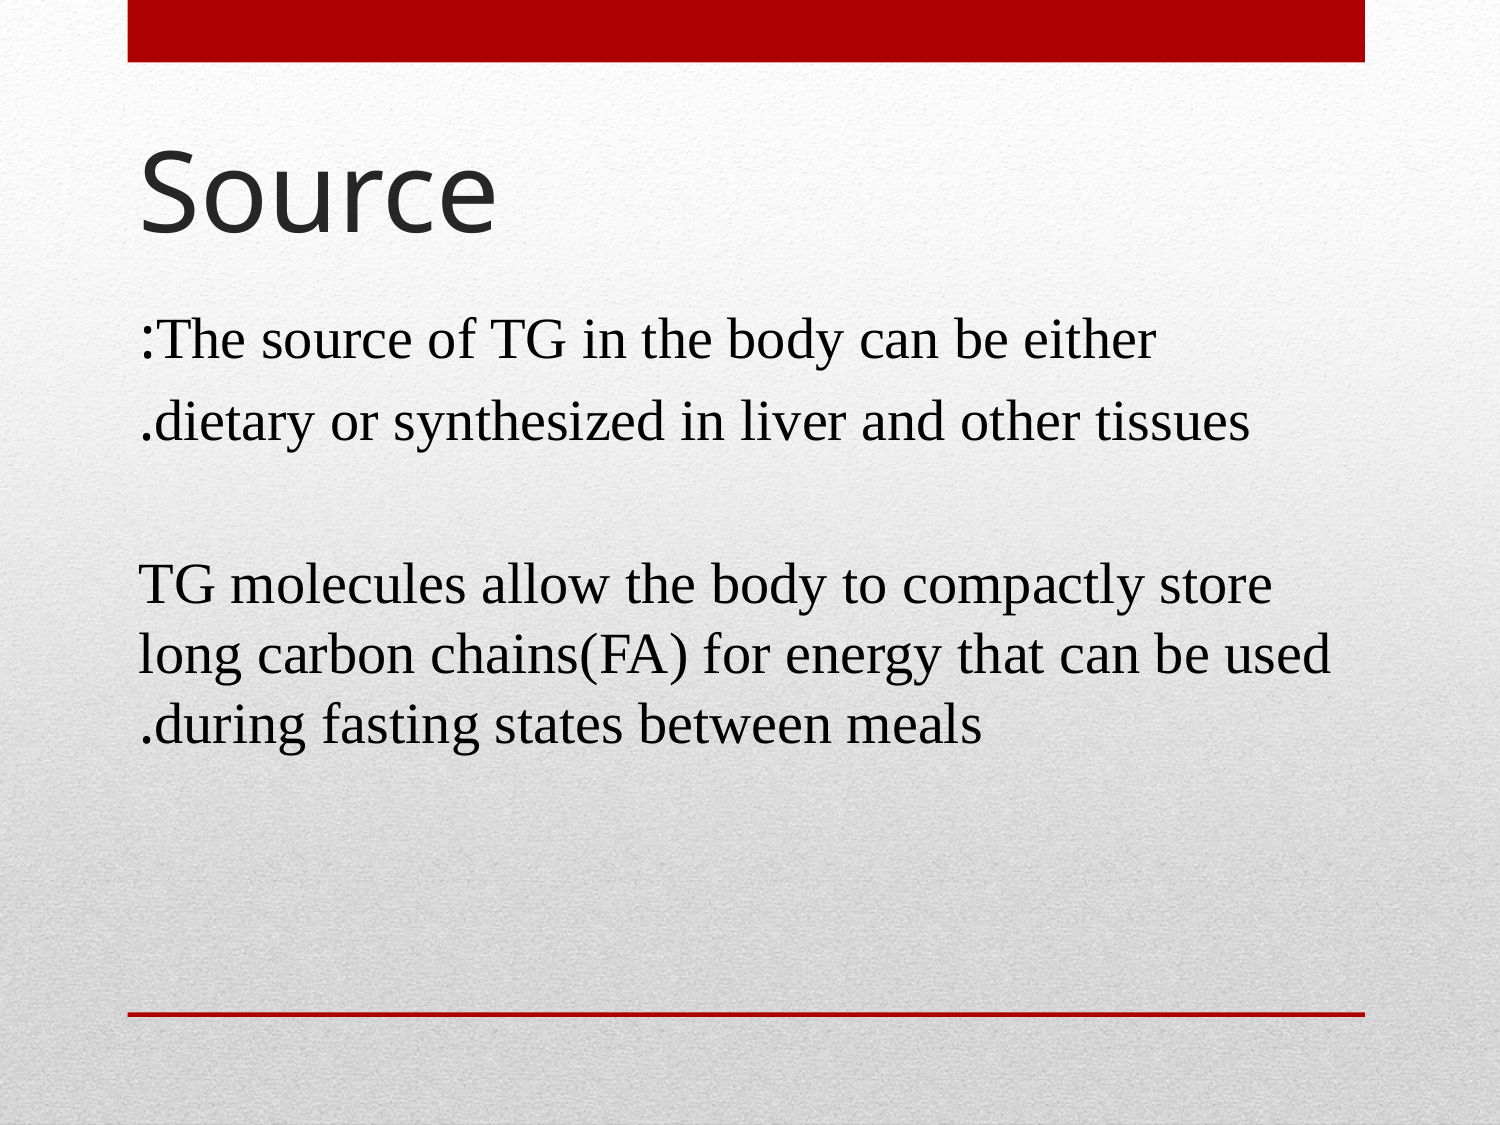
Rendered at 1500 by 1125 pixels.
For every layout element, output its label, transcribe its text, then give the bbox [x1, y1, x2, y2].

list The source of TG in the body can be either: dietary or synthesized in liver and other tissues. TG molecules allow the body to compactly store long carbon chains(FA) for energy that can be used during fasting states between meals. [123, 90, 1362, 1047]
title Source [123, 0, 1237, 90]
